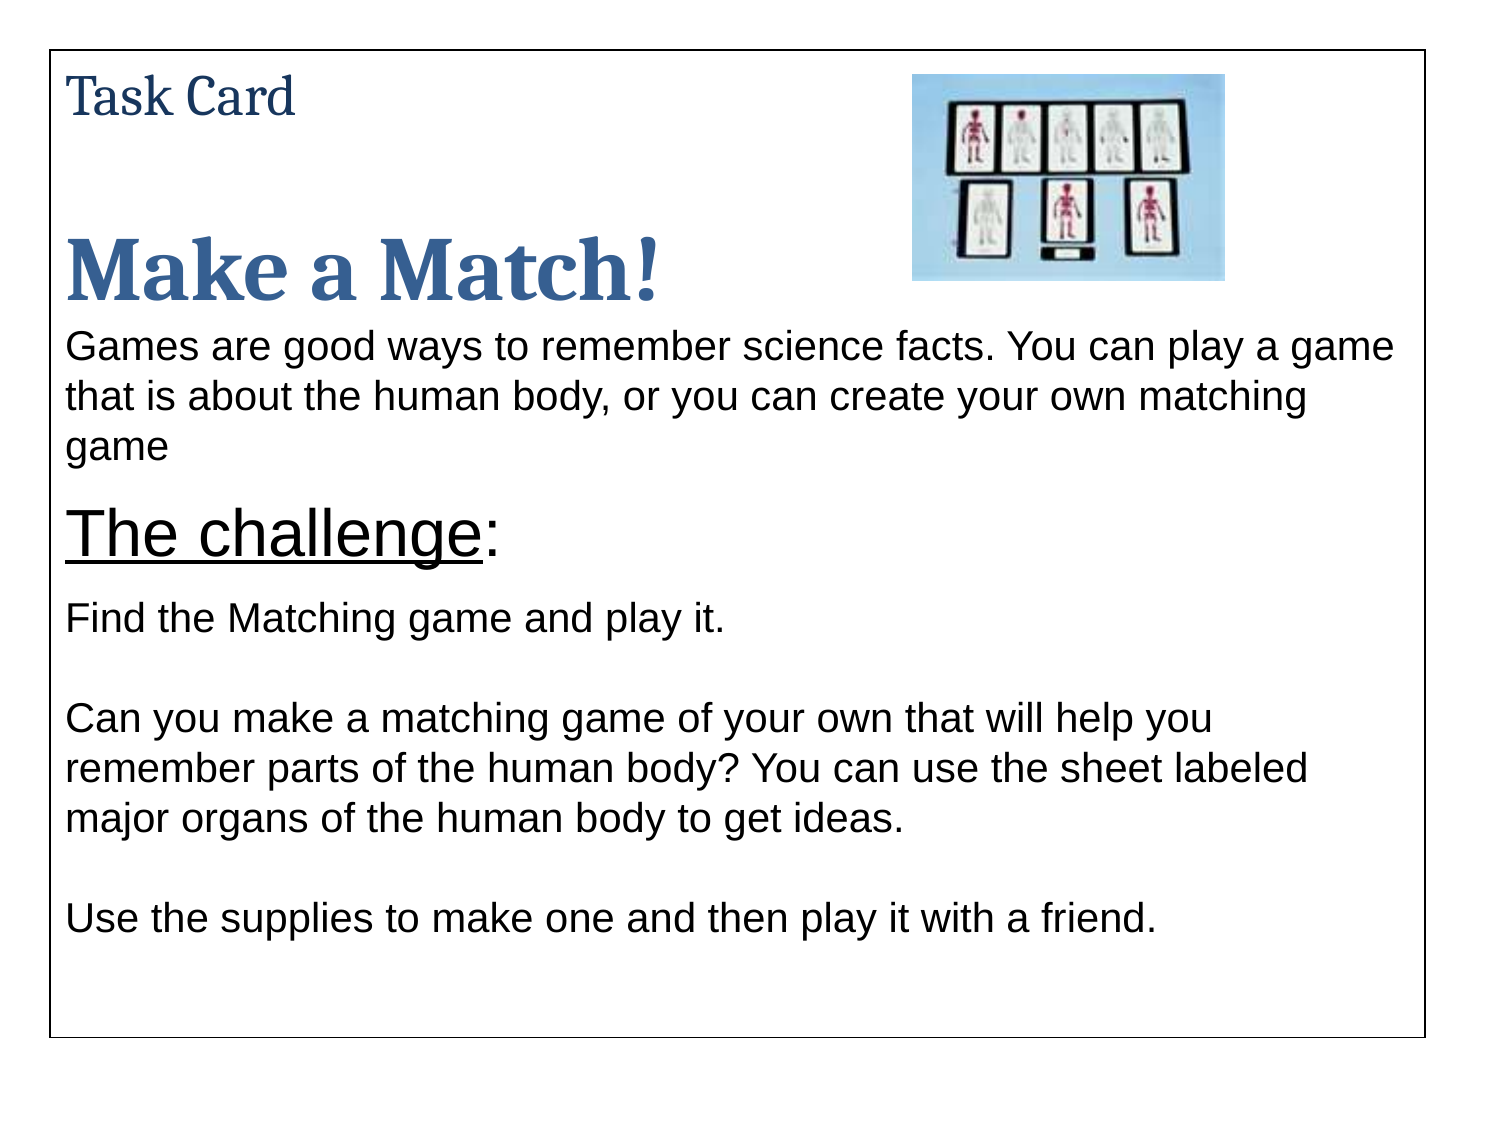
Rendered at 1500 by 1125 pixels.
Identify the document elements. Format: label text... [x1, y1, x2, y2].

picture [912, 74, 1226, 281]
list Task Card Make a Match! Games are good ways to remember science facts. You can play a game that is about the human body, or you can create your own matching game The challenge: Find the Matching game and play it. Can you make a matching game of your own that will help you remember parts of the human body? You can use the sheet labeled major organs of the human body to get ideas. Use the supplies to make one and then play it with a friend. [49, 49, 1426, 1038]
